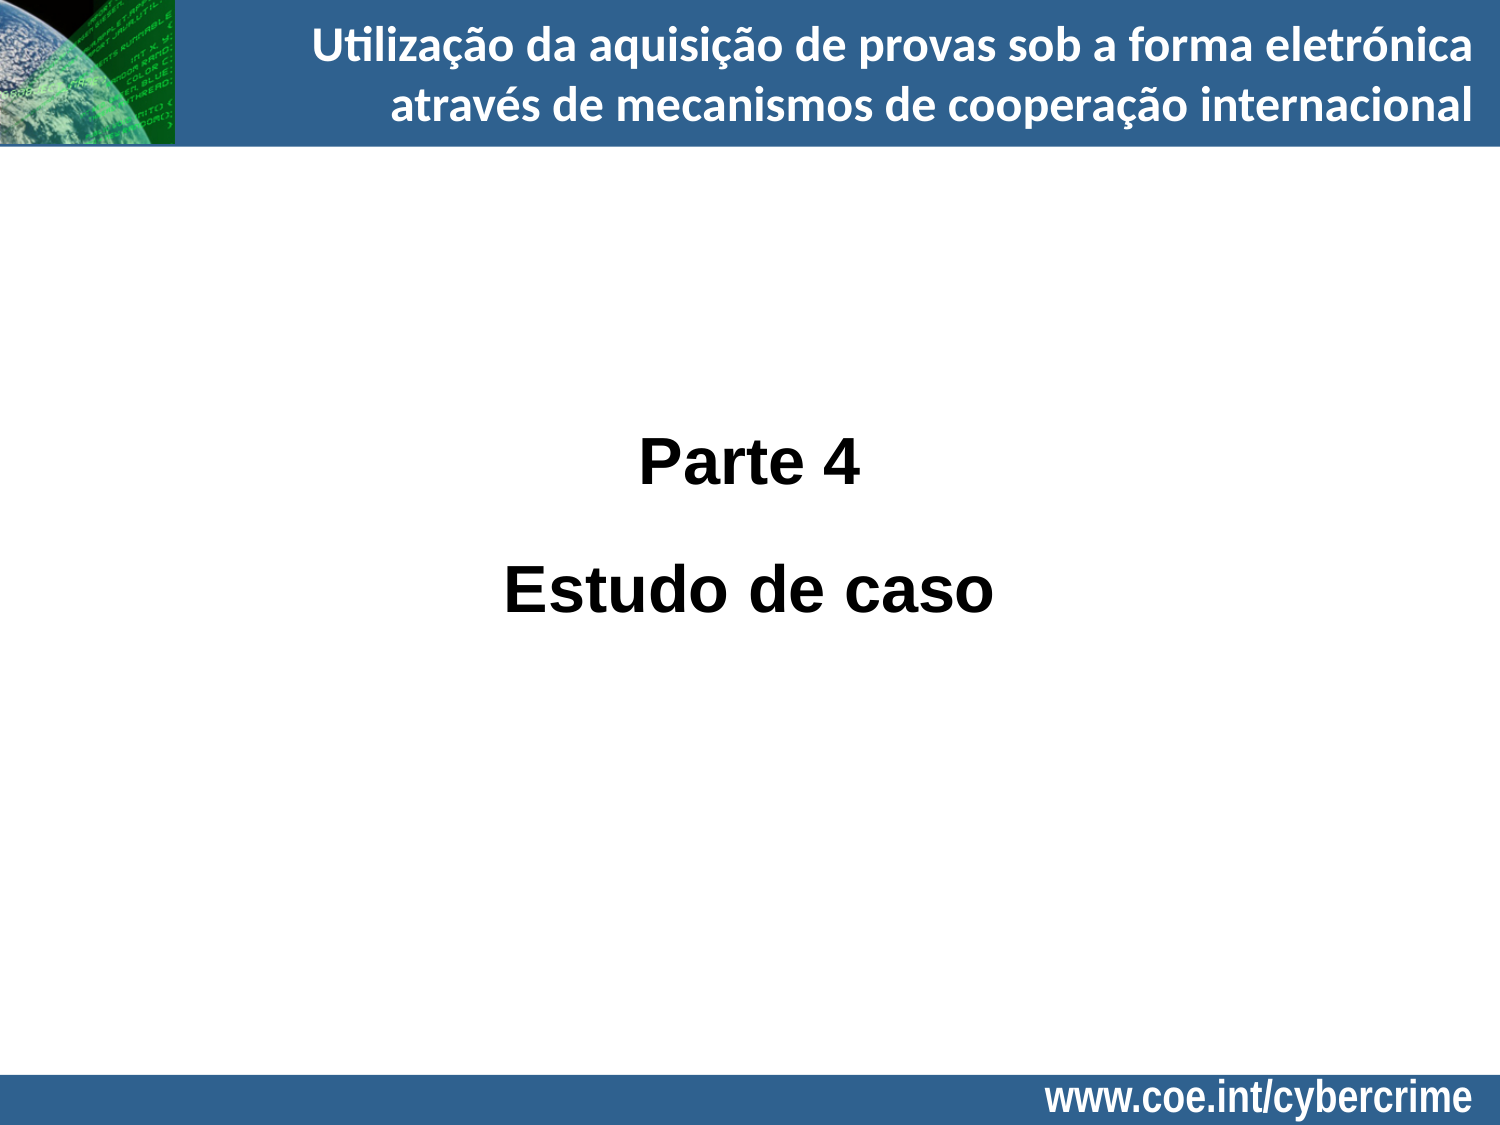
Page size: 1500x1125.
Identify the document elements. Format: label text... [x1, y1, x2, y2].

text_box Utilização da aquisição de provas sob a forma eletrónica através de mecanismos de cooperação internacional [177, 0, 1500, 149]
text_box [0, 1073, 1030, 1125]
picture [0, 0, 175, 144]
text_box Parte 4 Estudo de caso [50, 425, 1450, 697]
text_box www.coe.int/cybercrime [1030, 1059, 1500, 1125]
